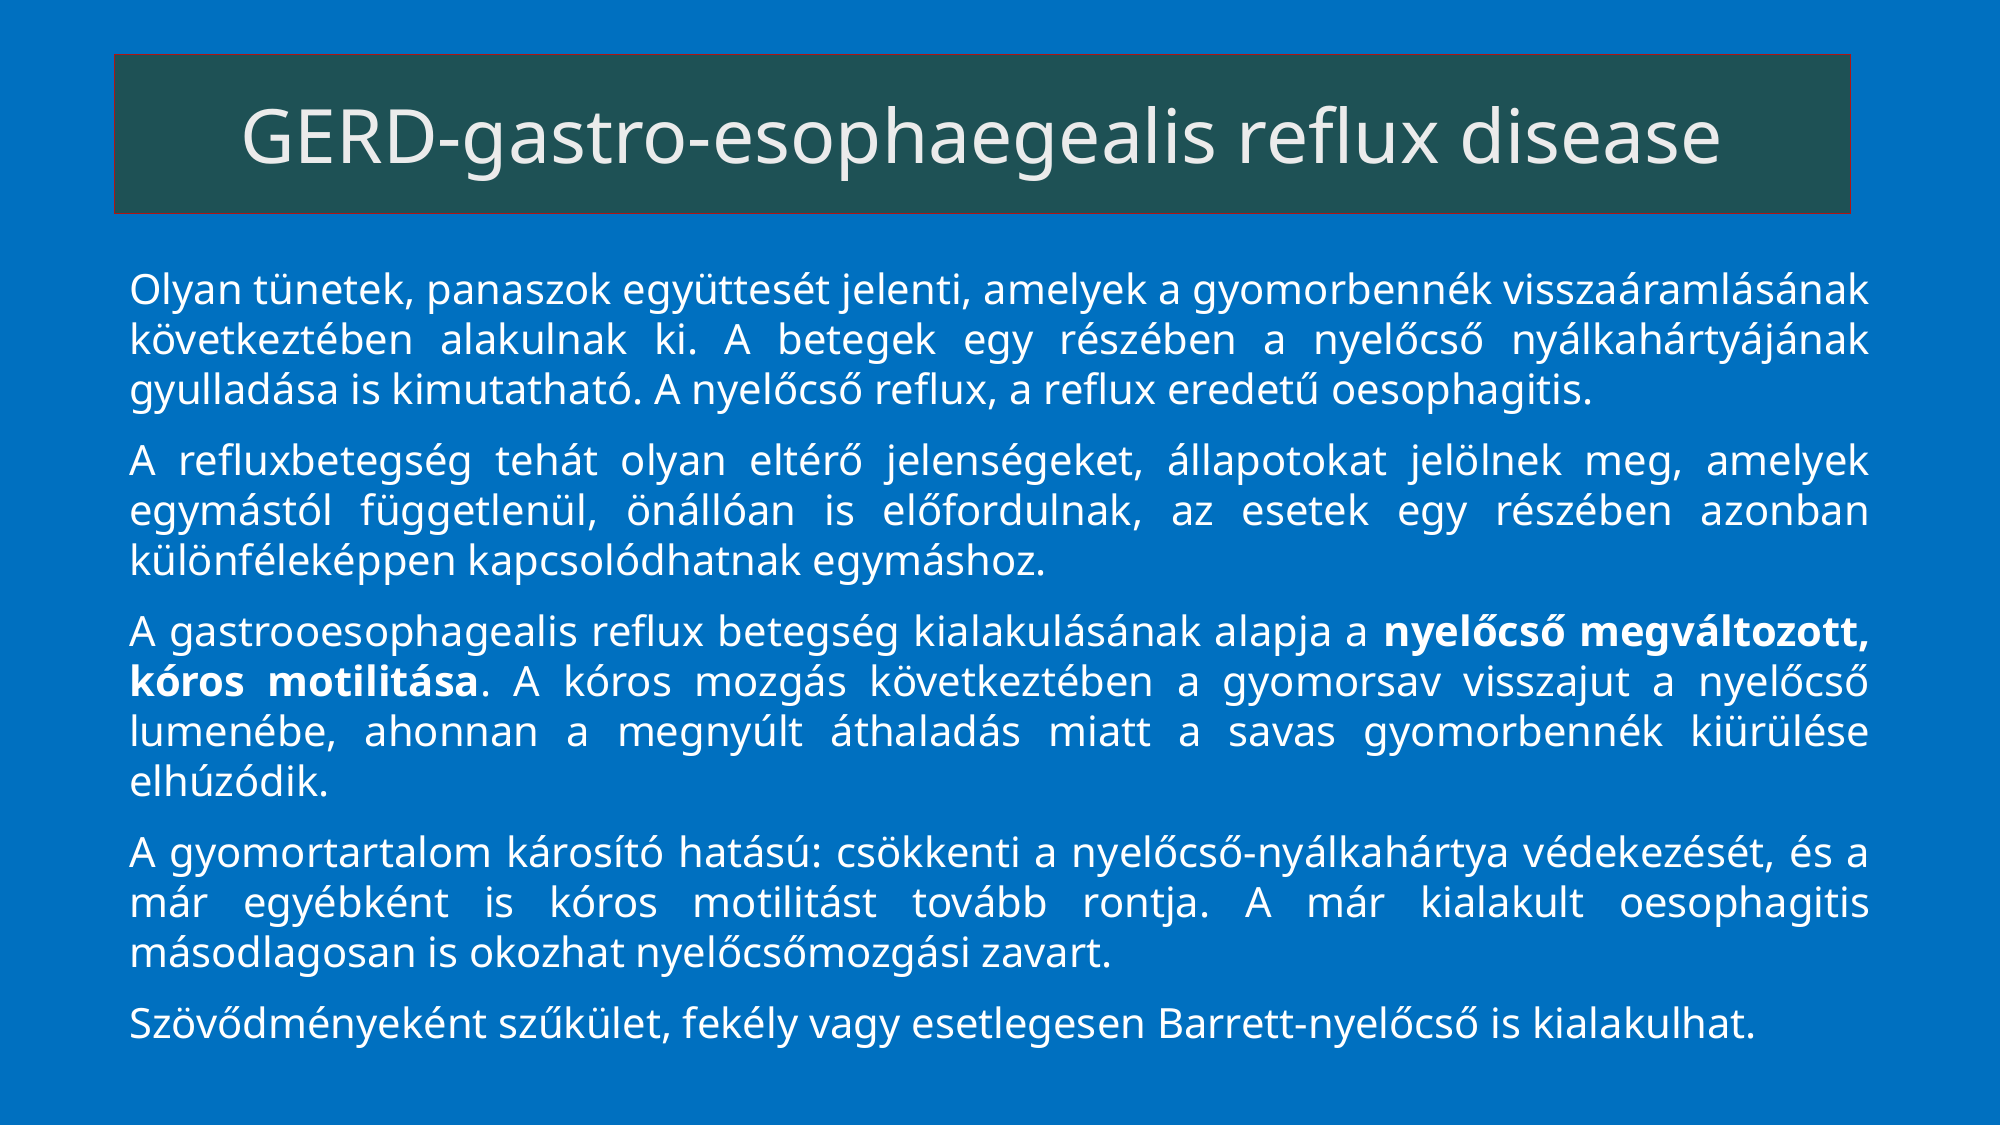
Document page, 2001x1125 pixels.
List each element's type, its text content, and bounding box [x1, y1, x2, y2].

list Olyan tünetek, panaszok együttesét jelenti, amelyek a gyomorbennék visszaáramlásának következtében alakulnak ki. A betegek egy részében a nyelőcső nyálkahártyájának gyulladása is kimutatható. A nyelőcső reflux, a reflux eredetű oesophagitis. A refluxbetegség tehát olyan eltérő jelenségeket, állapotokat jelölnek meg, amelyek egymástól függetlenül, önállóan is előfordulnak, az esetek egy részében azonban különféleképpen kapcsolódhatnak egymáshoz. A gastrooesophagealis reflux betegség kialakulásának alapja a nyelőcső megváltozott, kóros motilitása. A kóros mozgás következtében a gyomorsav visszajut a nyelőcső lumenébe, ahonnan a megnyúlt áthaladás miatt a savas gyomorbennék kiürülése elhúzódik. A gyomortartalom károsító hatású: csökkenti a nyelőcső-nyálkahártya védekezését, és a már egyébként is kóros motilitást tovább rontja. A már kialakult oesophagitis másodlagosan is okozhat nyelőcsőmozgási zavart. Szövődményeként szűkület, fekély vagy esetlegesen Barrett-nyelőcső is kialakulhat. [114, 255, 1886, 1066]
title GERD-gastro-esophaegealis reflux disease [114, 54, 1851, 214]
